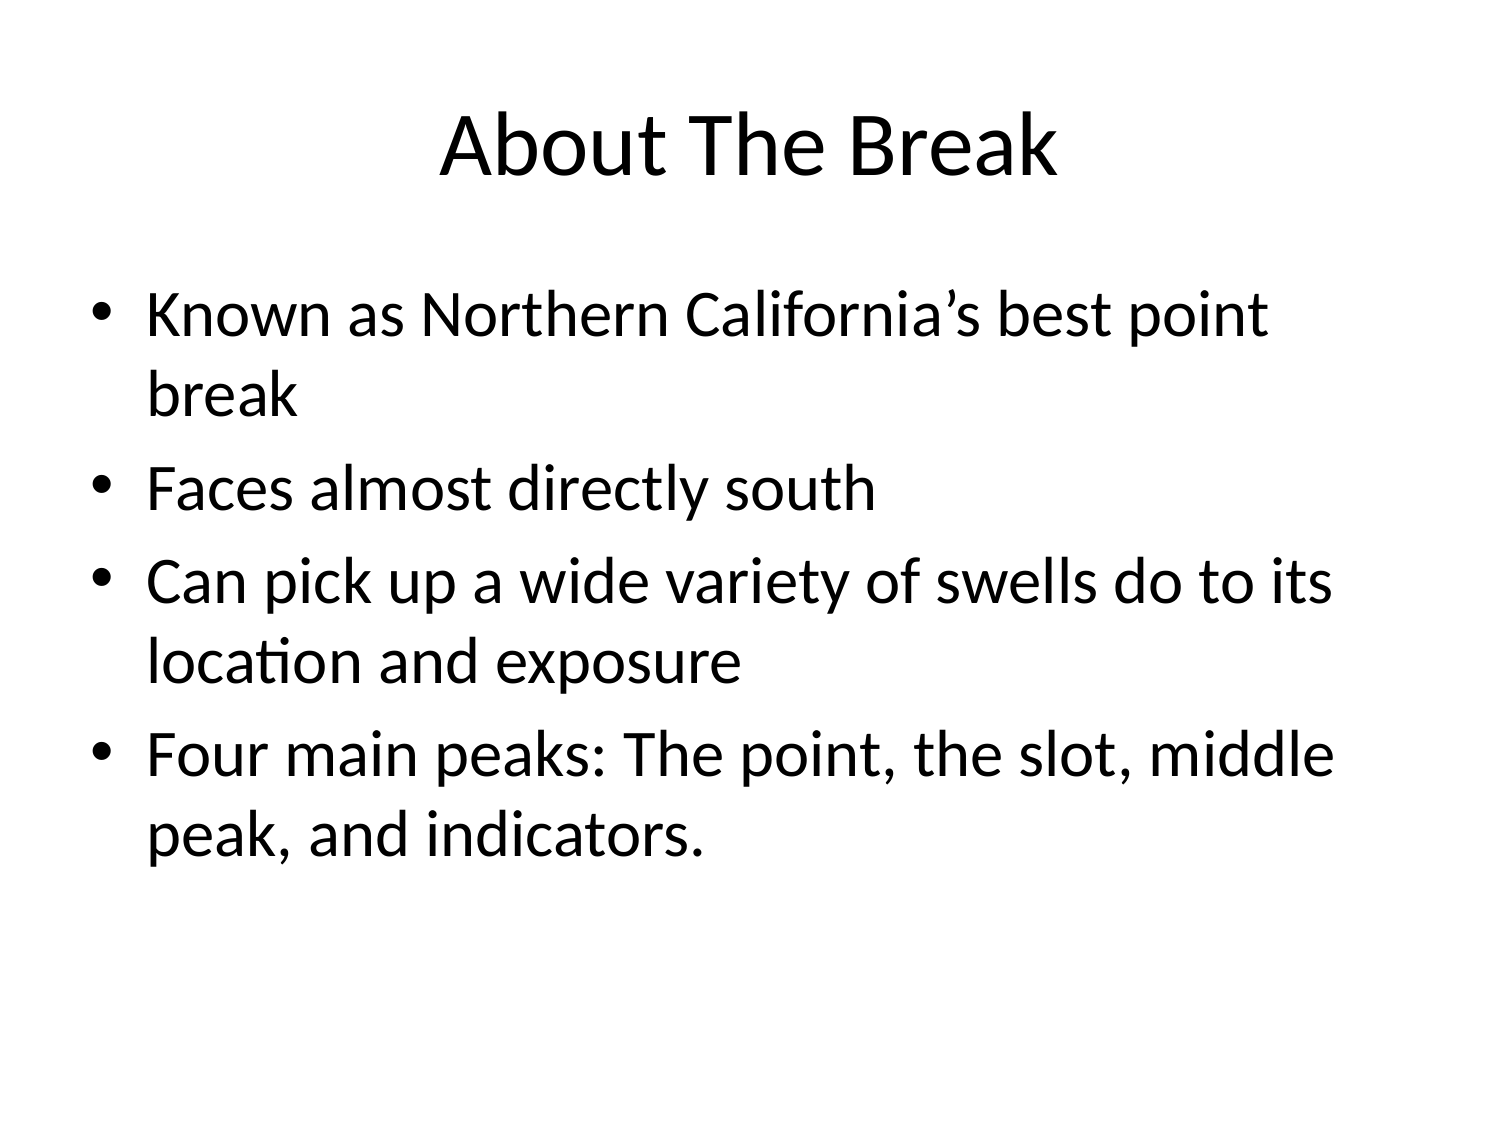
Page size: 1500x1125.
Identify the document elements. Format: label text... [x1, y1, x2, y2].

title About The Break [75, 45, 1425, 233]
list Known as Northern California’s best point break Faces almost directly south Can pick up a wide variety of swells do to its location and exposure Four main peaks: The point, the slot, middle peak, and indicators. [75, 262, 1425, 1005]
